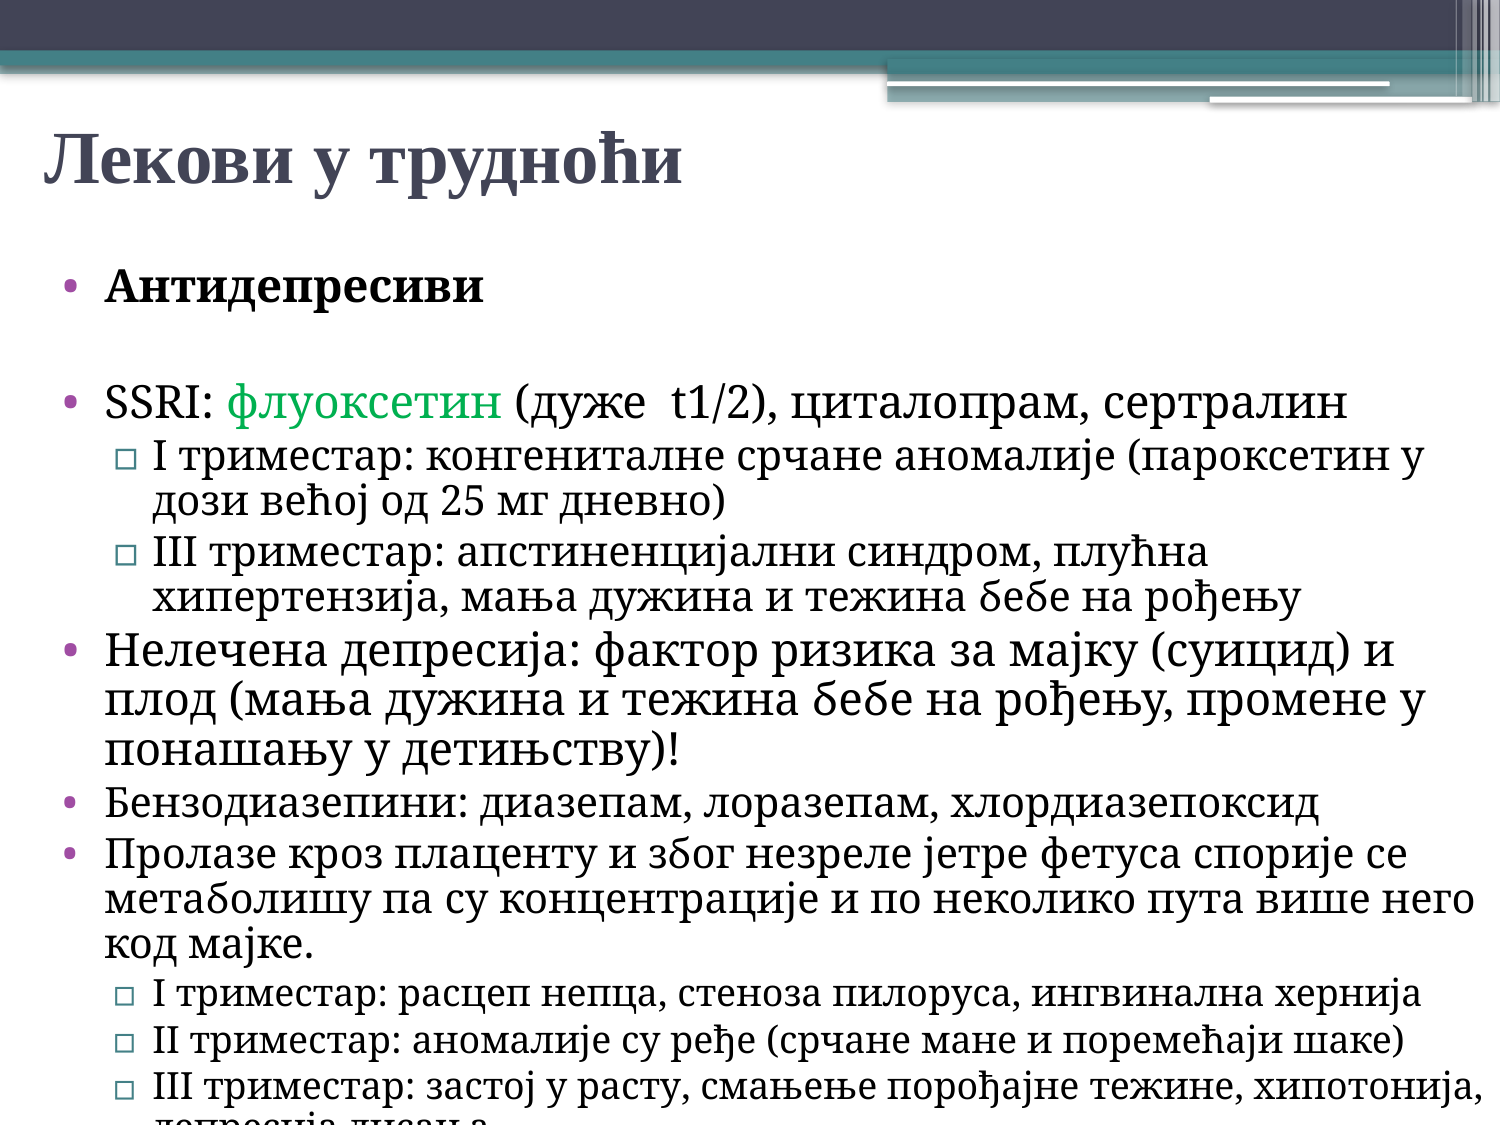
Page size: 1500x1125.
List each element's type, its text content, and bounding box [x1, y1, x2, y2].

list Антидепресиви SSRI: флуоксетин (дуже t1/2), циталопрам, сертралин I триместар: конгениталне срчане аномалије (пароксетин у дози већој од 25 мг дневно) III триместар: апстиненцијални синдром, плућна хипертензија, мања дужина и тежина бебе на рођењу Нелечена депресија: фактор ризика за мајку (суицид) и плод (мања дужина и тежина бебе на рођењу, промене у понашању у детињству)! Бензодиазепини: диазепам, лоразепам, хлордиазепоксид Пролазе кроз плаценту и због незреле јетре фетуса спорије се метаболишу па су концентрације и по неколико пута више него код мајке. I триместар: расцеп непца, стеноза пилоруса, ингвинална хернија II триместар: аномалије су ређе (срчане мане и поремећаји шаке) III триместар: застој у расту, смањење порођајне тежине, хипотонија, депресија дисања [29, 255, 1500, 1079]
title Лекови у трудноћи [29, 66, 1380, 242]
